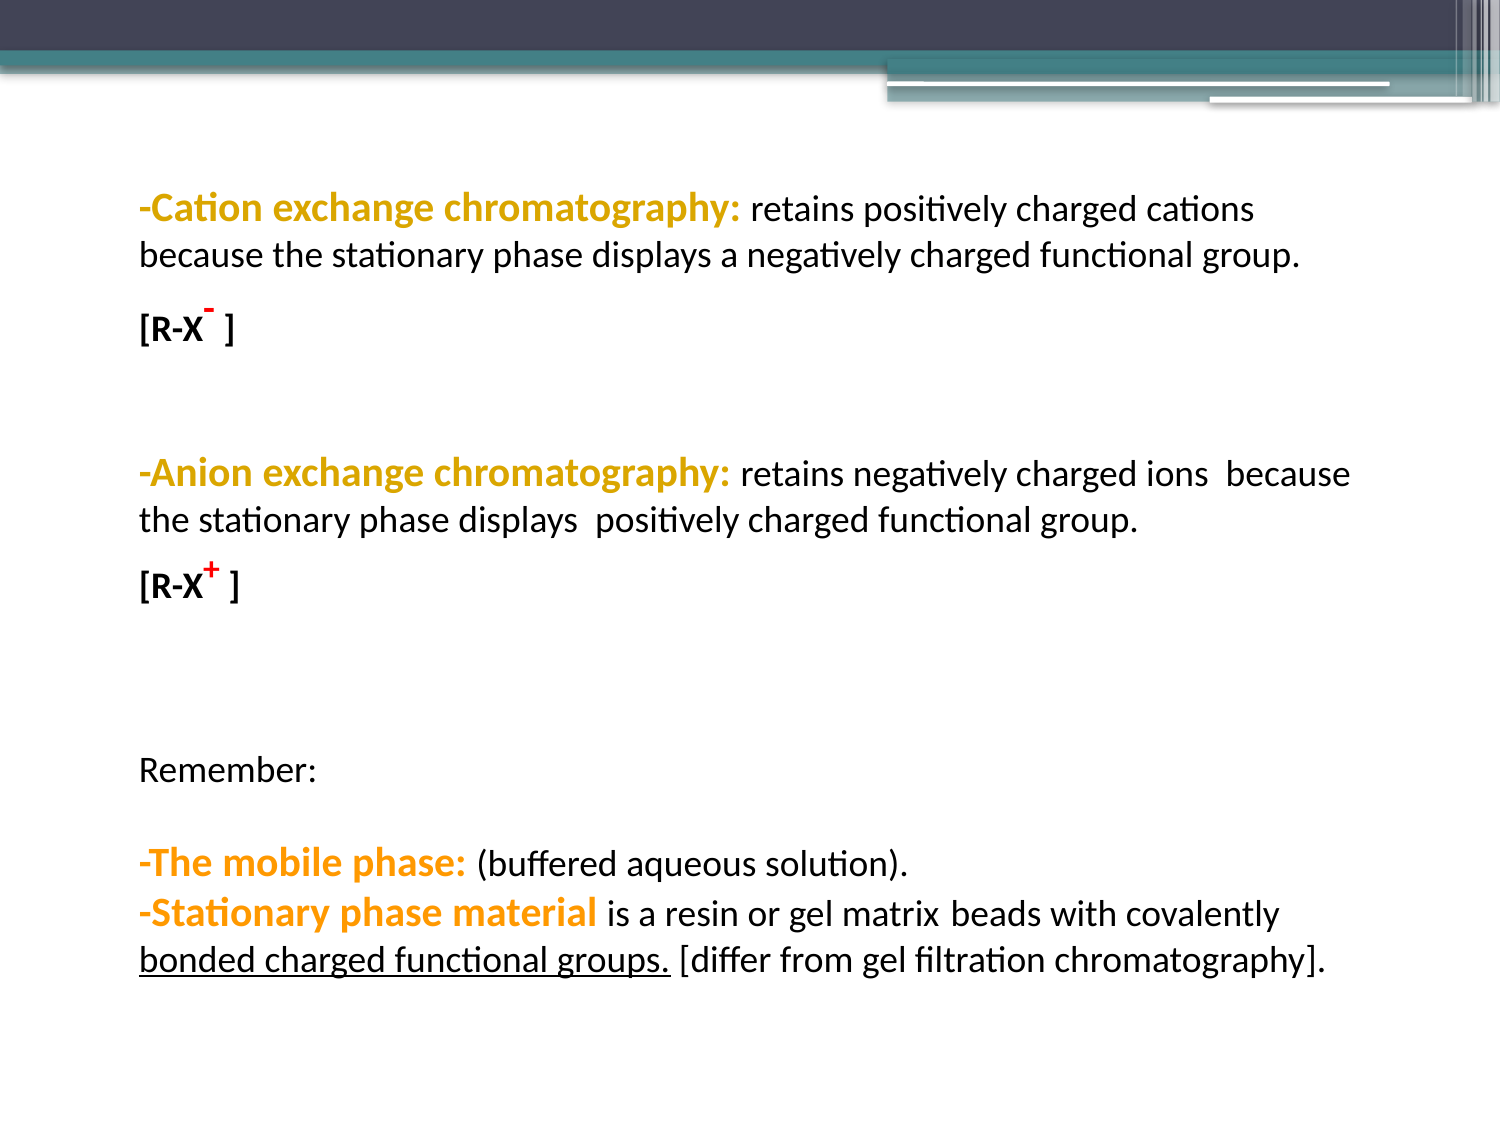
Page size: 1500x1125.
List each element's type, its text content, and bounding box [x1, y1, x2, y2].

text_box -Cation exchange chromatography: retains positively charged cations because the stationary phase displays a negatively charged functional group. [R-X- ] -Anion exchange chromatography: retains negatively charged ions because the stationary phase displays positively charged functional group. [R-X+ ] Remember: -The mobile phase: (buffered aqueous solution). -Stationary phase material is a resin or gel matrix beads with covalently bonded charged functional groups. [differ from gel filtration chromatography]. [123, 172, 1376, 1123]
